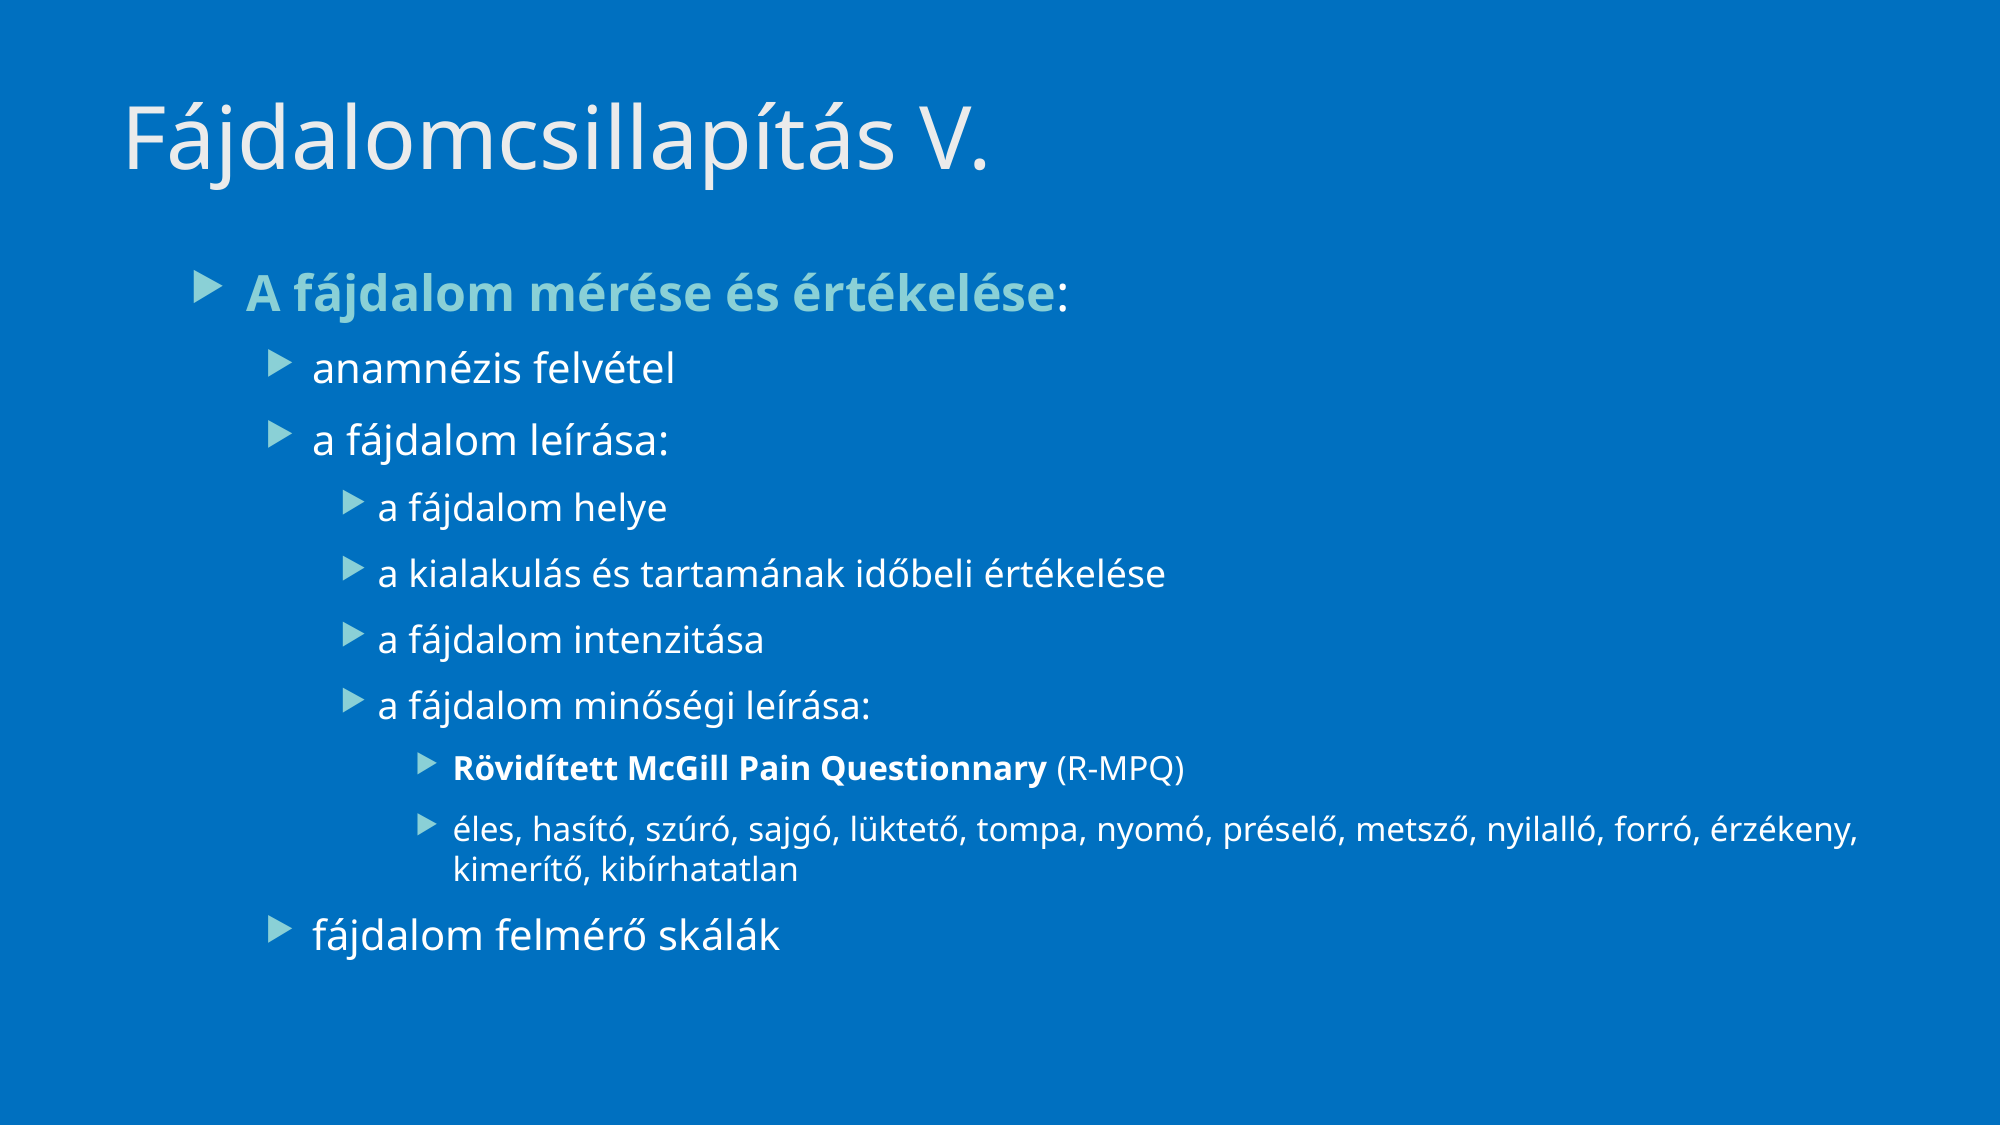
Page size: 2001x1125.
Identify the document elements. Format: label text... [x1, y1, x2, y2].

title Fájdalomcsillapítás V. [106, 74, 1649, 304]
list A fájdalom mérése és értékelése: anamnézis felvétel a fájdalom leírása: a fájdalom helye a kialakulás és tartamának időbeli értékelése a fájdalom intenzitása a fájdalom minőségi leírása: Rövidített McGill Pain Questionnary (R-MPQ) éles, hasító, szúró, sajgó, lüktető, tompa, nyomó, préselő, metsző, nyilalló, forró, érzékeny, kimerítő, kibírhatatlan fájdalom felmérő skálák [175, 253, 1898, 1026]
